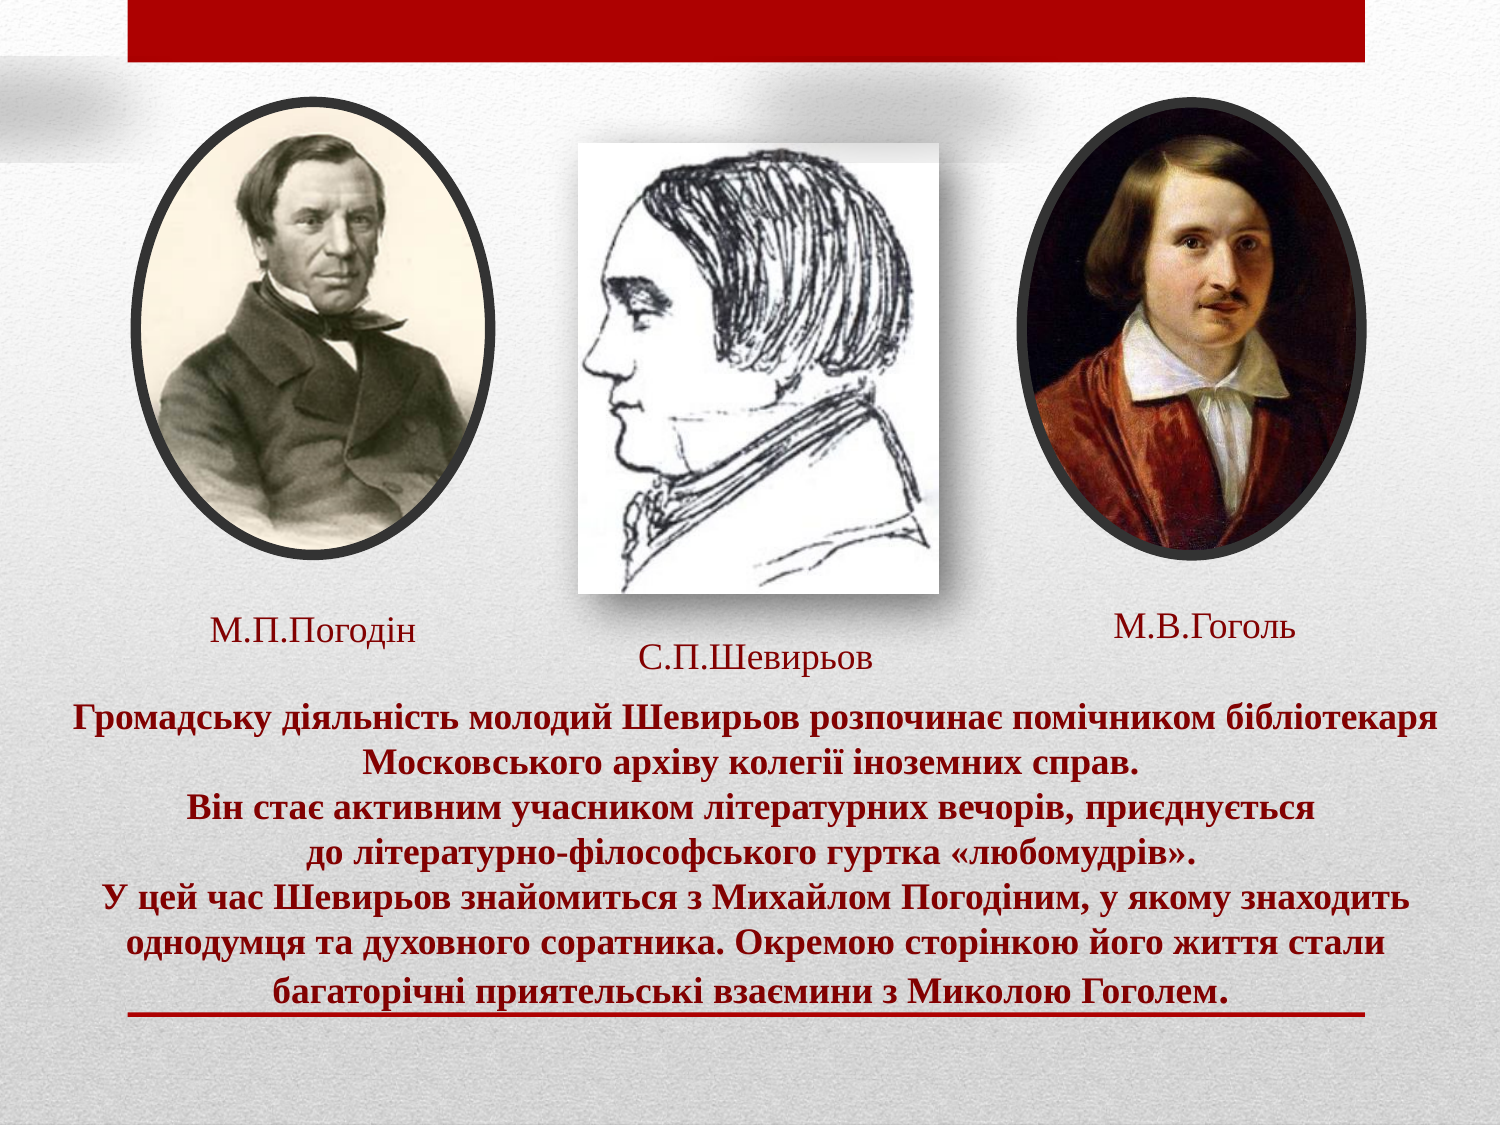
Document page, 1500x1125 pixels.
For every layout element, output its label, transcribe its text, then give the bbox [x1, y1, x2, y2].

text_box Громадську діяльність молодий Шевирьов розпочинає помічником бібліотекаря Московського архіву колегії іноземних справ. Він стає активним учасником літературних вечорів, приєднується до літературно-філософського гуртка «любомудрів». У цей час Шевирьов знайомиться з Михайлом Погодіним, у якому знаходить однодумця та духовного соратника. Окремою сторінкою його життя стали багаторічні приятельські взаємини з Миколою Гоголем. [29, 684, 1483, 1020]
text_box С.П.Шевирьов [578, 624, 934, 684]
text_box М.В.Гоголь [1027, 593, 1382, 654]
text_box М.П.Погодін [135, 604, 491, 658]
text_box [134, 101, 1363, 595]
